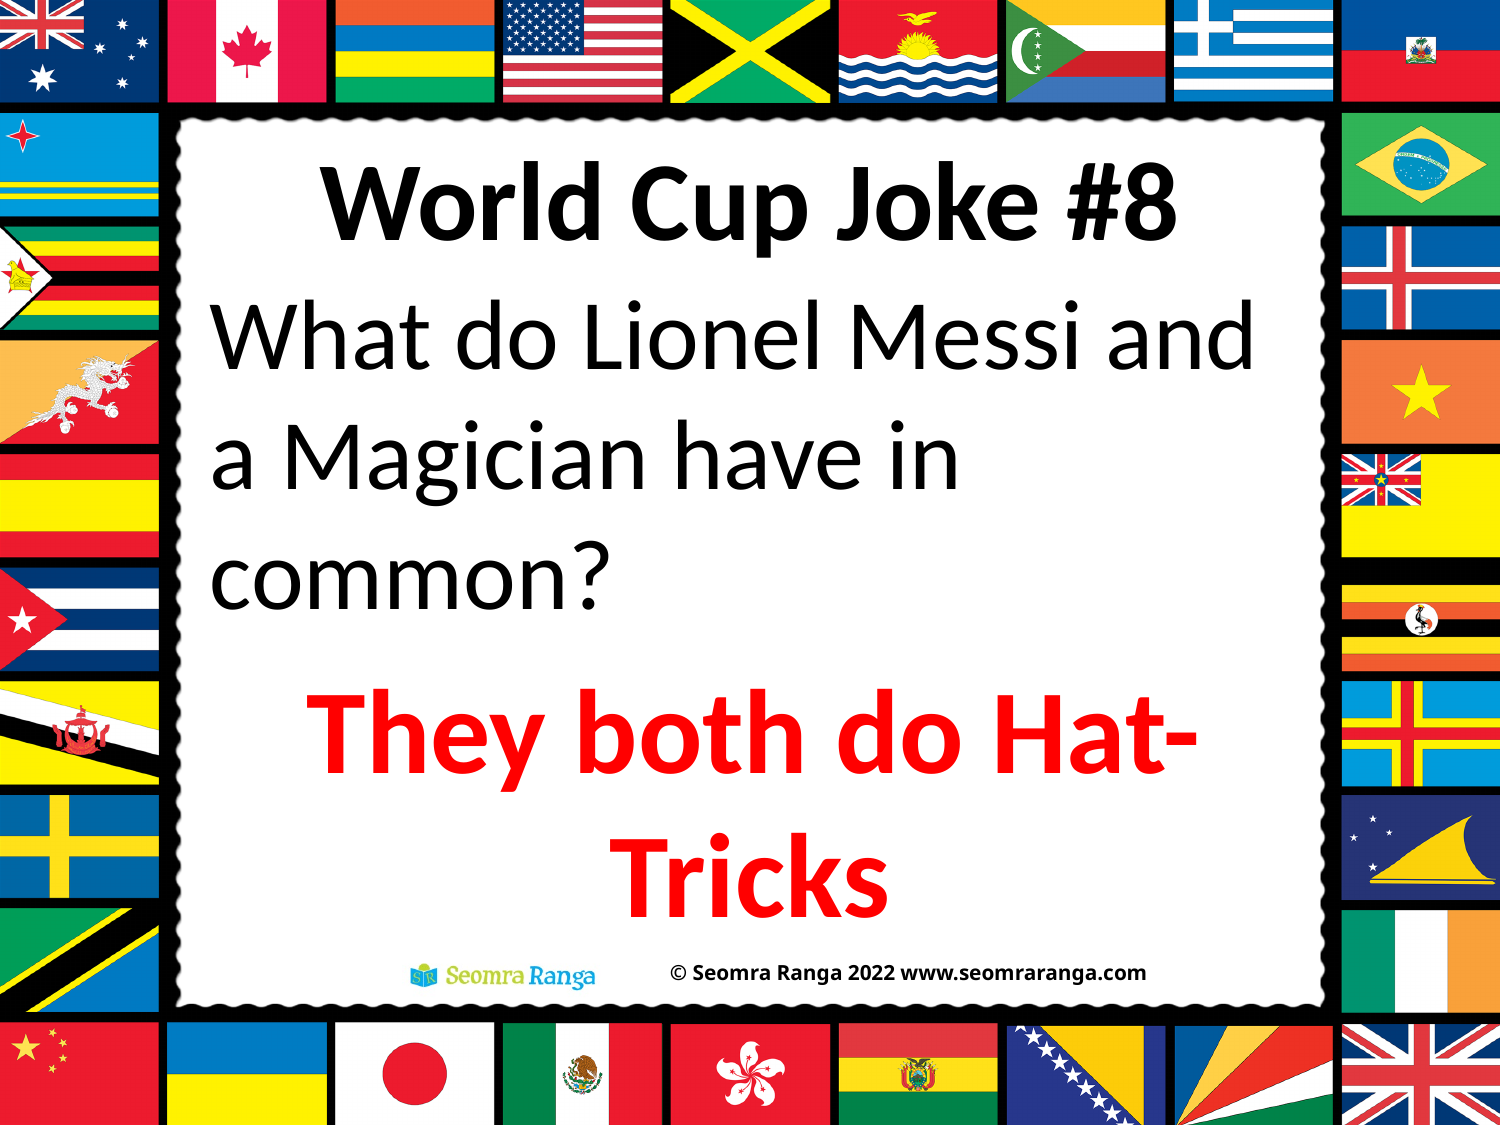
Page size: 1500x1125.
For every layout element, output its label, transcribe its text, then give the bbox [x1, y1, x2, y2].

list What do Lionel Messi and a Magician have in common? They both do Hat-Tricks [194, 261, 1306, 953]
picture [0, 0, 1500, 1125]
title World Cup Joke #8 [183, 101, 1317, 290]
picture [10, 122, 36, 150]
text_box © Seomra Ranga 2022 www.seomraranga.com [631, 953, 1187, 993]
